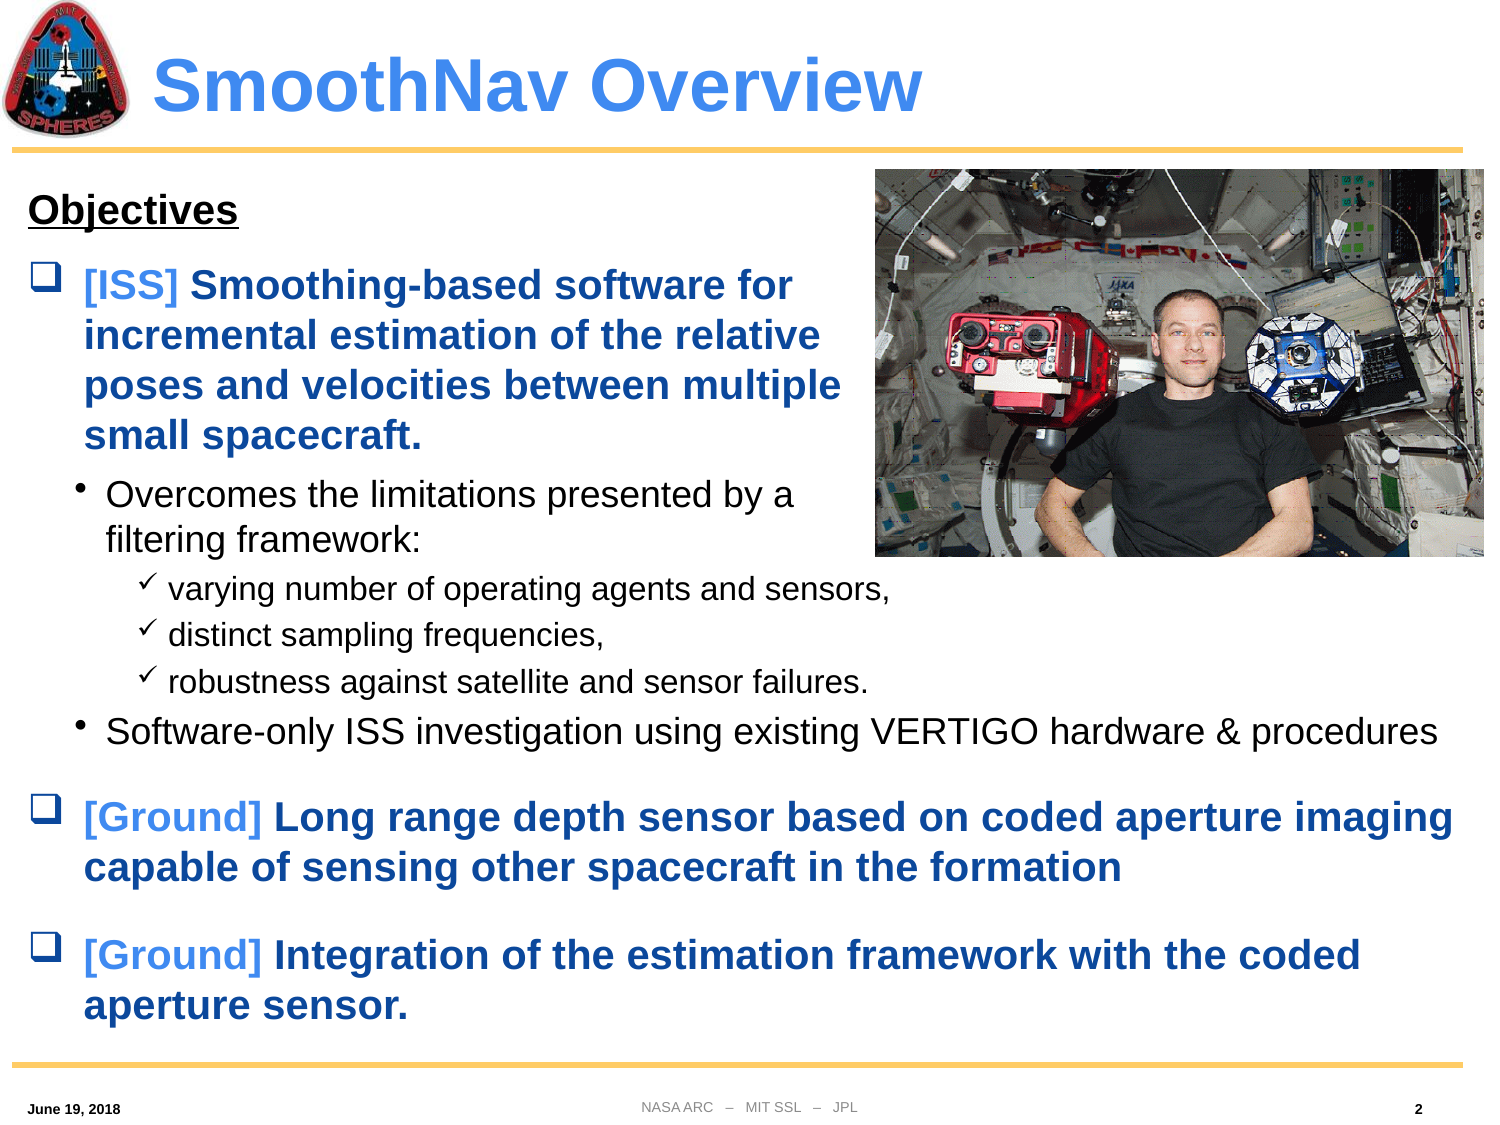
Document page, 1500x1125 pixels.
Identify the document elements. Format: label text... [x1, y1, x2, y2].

list Objectives ​[ISS] Smoothing-based software for incremental estimation of the relative poses and velocities between multiple small spacecraft. Overcomes the limitations presented by a filtering framework: varying number of operating agents and sensors, distinct sampling frequencies, robustness against satellite and sensor failures. Software-only ISS investigation using existing VERTIGO hardware & procedures ​[Ground] Long range depth sensor based on coded aperture imaging capable of sensing other spacecraft in the formation ​[Ground] Integration of the estimation framework with the coded aperture sensor. [12, 174, 1488, 1023]
picture [874, 169, 1485, 558]
title SmoothNav Overview [137, 24, 1451, 138]
picture [0, 0, 131, 139]
footer NASA ARC – MIT SSL – JPL [512, 1077, 988, 1120]
